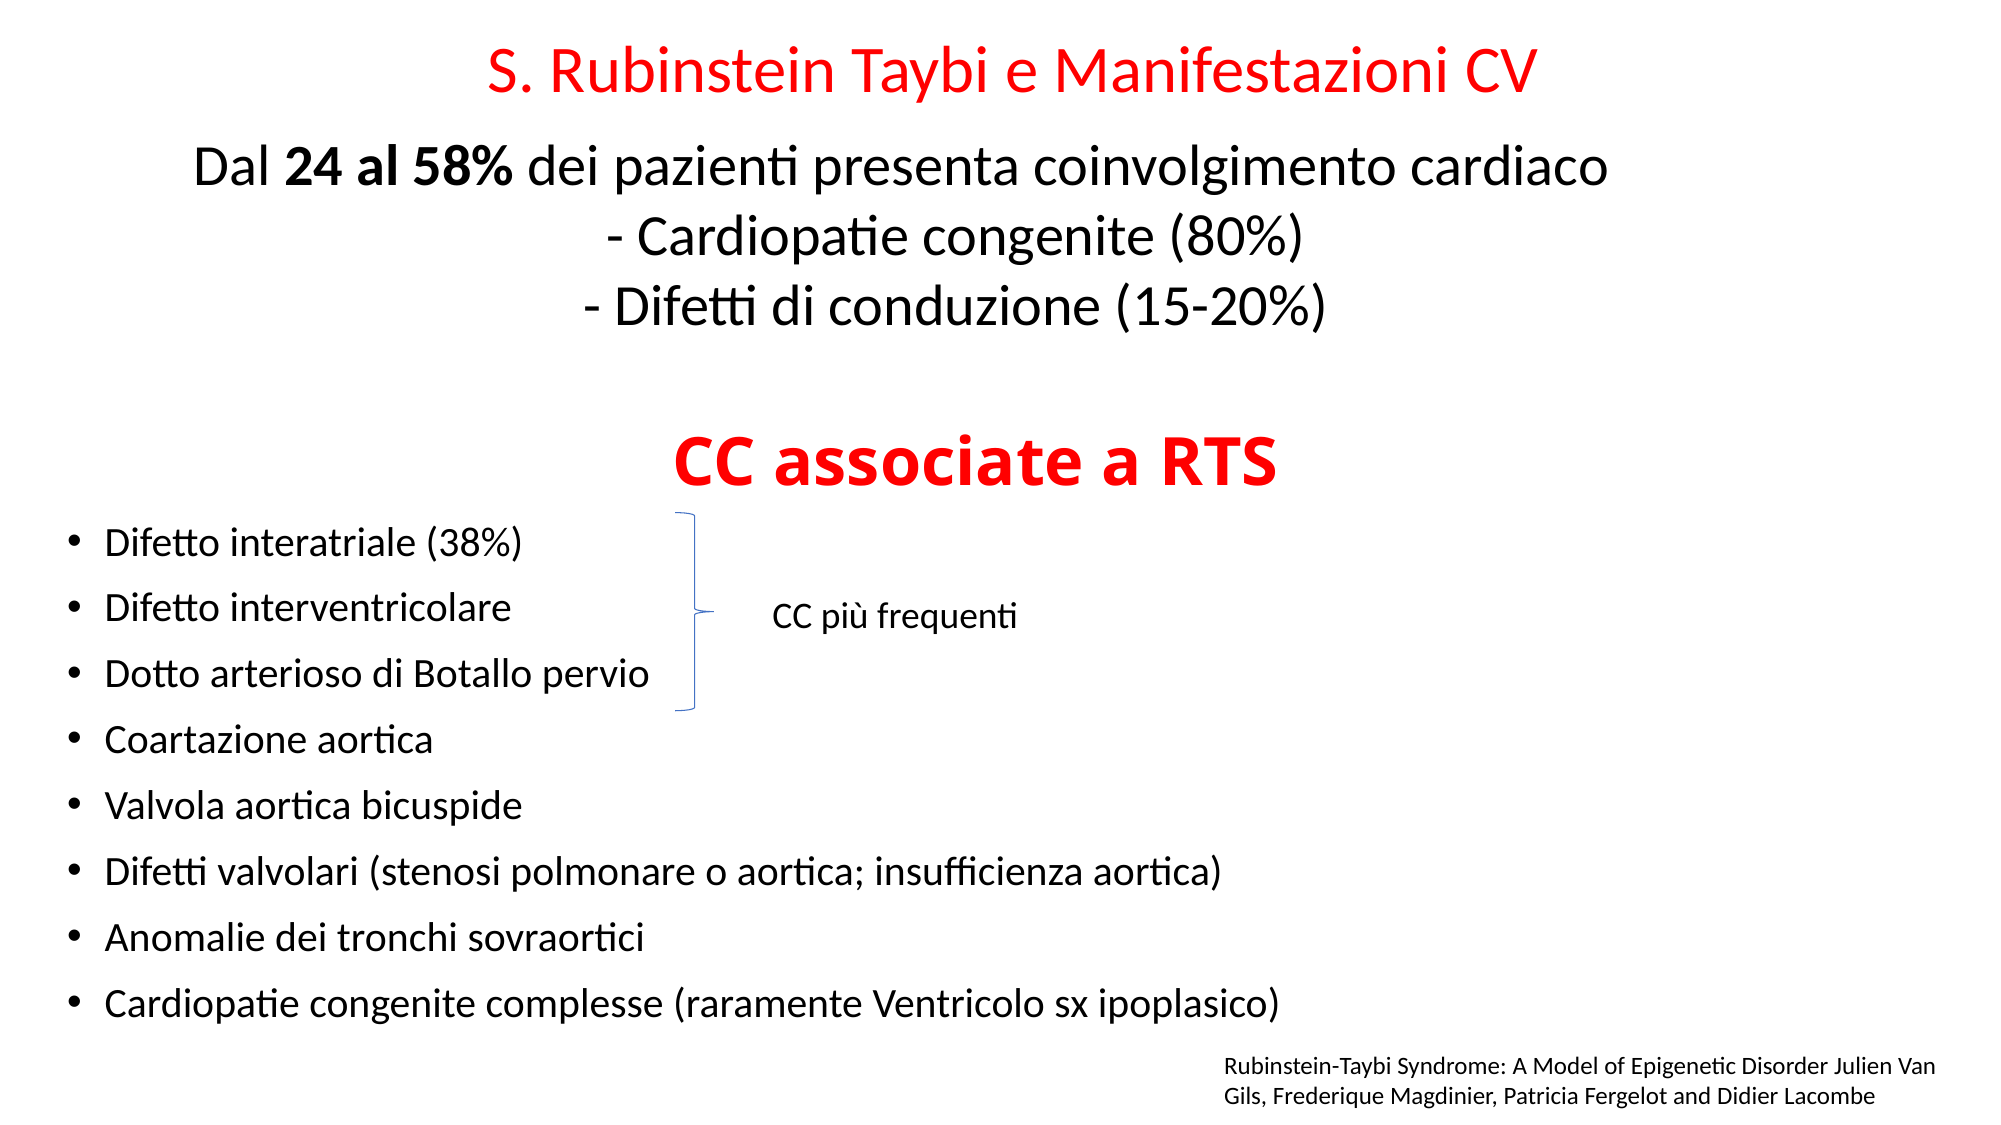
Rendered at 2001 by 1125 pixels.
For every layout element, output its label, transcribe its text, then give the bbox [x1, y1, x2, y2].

text_box CC più frequenti [757, 583, 1253, 644]
title CC associate a RTS [631, 364, 1321, 512]
list Difetto interatriale (38%) Difetto interventricolare Dotto arterioso di Botallo pervio Coartazione aortica Valvola aortica bicuspide Difetti valvolari (stenosi polmonare o aortica; insufficienza aortica) Anomalie dei tronchi sovraortici Cardiopatie congenite complesse (raramente Ventricolo sx ipoplasico) [52, 512, 1349, 1043]
text_box Dal 24 al 58% dei pazienti presenta coinvolgimento cardiaco - Cardiopatie congenite (80%) - Difetti di conduzione (15-20%) [179, 120, 1733, 345]
text_box Rubinstein-Taybi Syndrome: A Model of Epigenetic Disorder Julien Van Gils, Frederique Magdinier, Patricia Fergelot and Didier Lacombe [1209, 1042, 1980, 1118]
text_box [675, 512, 714, 712]
text_box S. Rubinstein Taybi e Manifestazioni CV [472, 18, 1577, 114]
